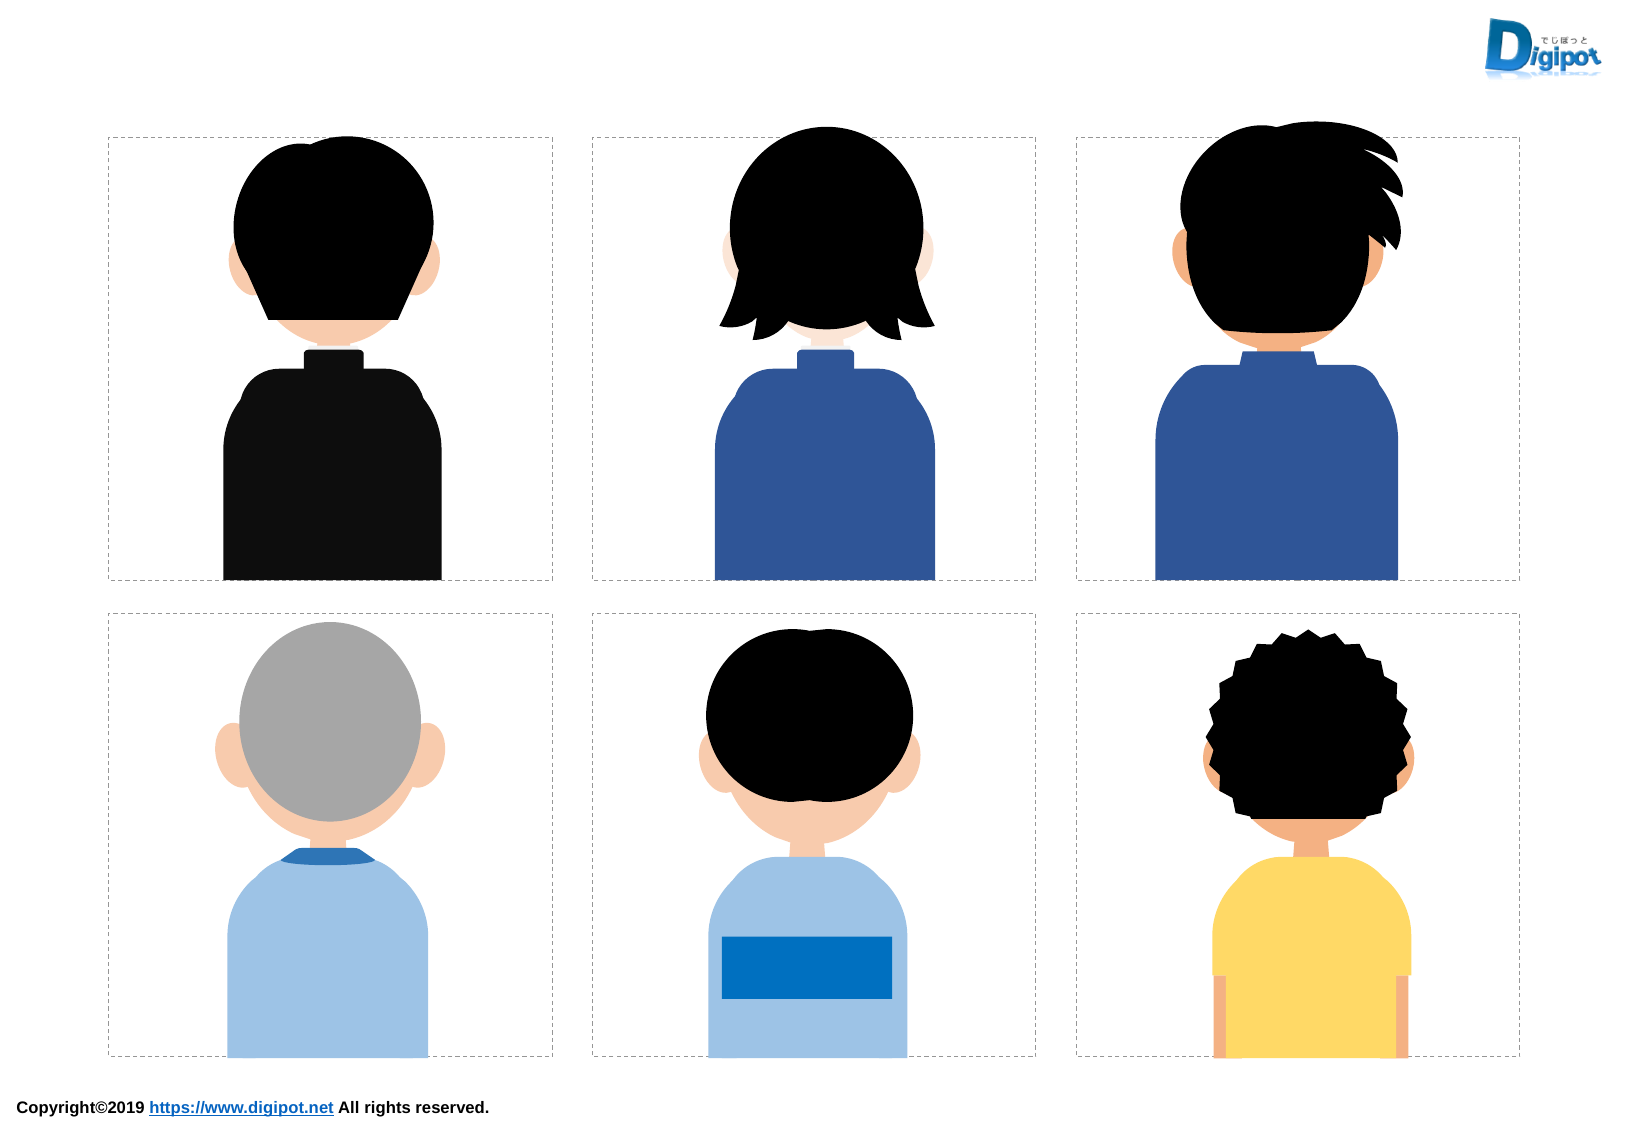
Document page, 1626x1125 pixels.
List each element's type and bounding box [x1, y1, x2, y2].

picture [1485, 18, 1602, 82]
text_box [1203, 629, 1414, 1059]
text_box [1155, 121, 1403, 580]
text_box [223, 136, 442, 581]
text_box [699, 629, 920, 1059]
text_box [715, 126, 936, 581]
text_box [216, 621, 445, 1059]
